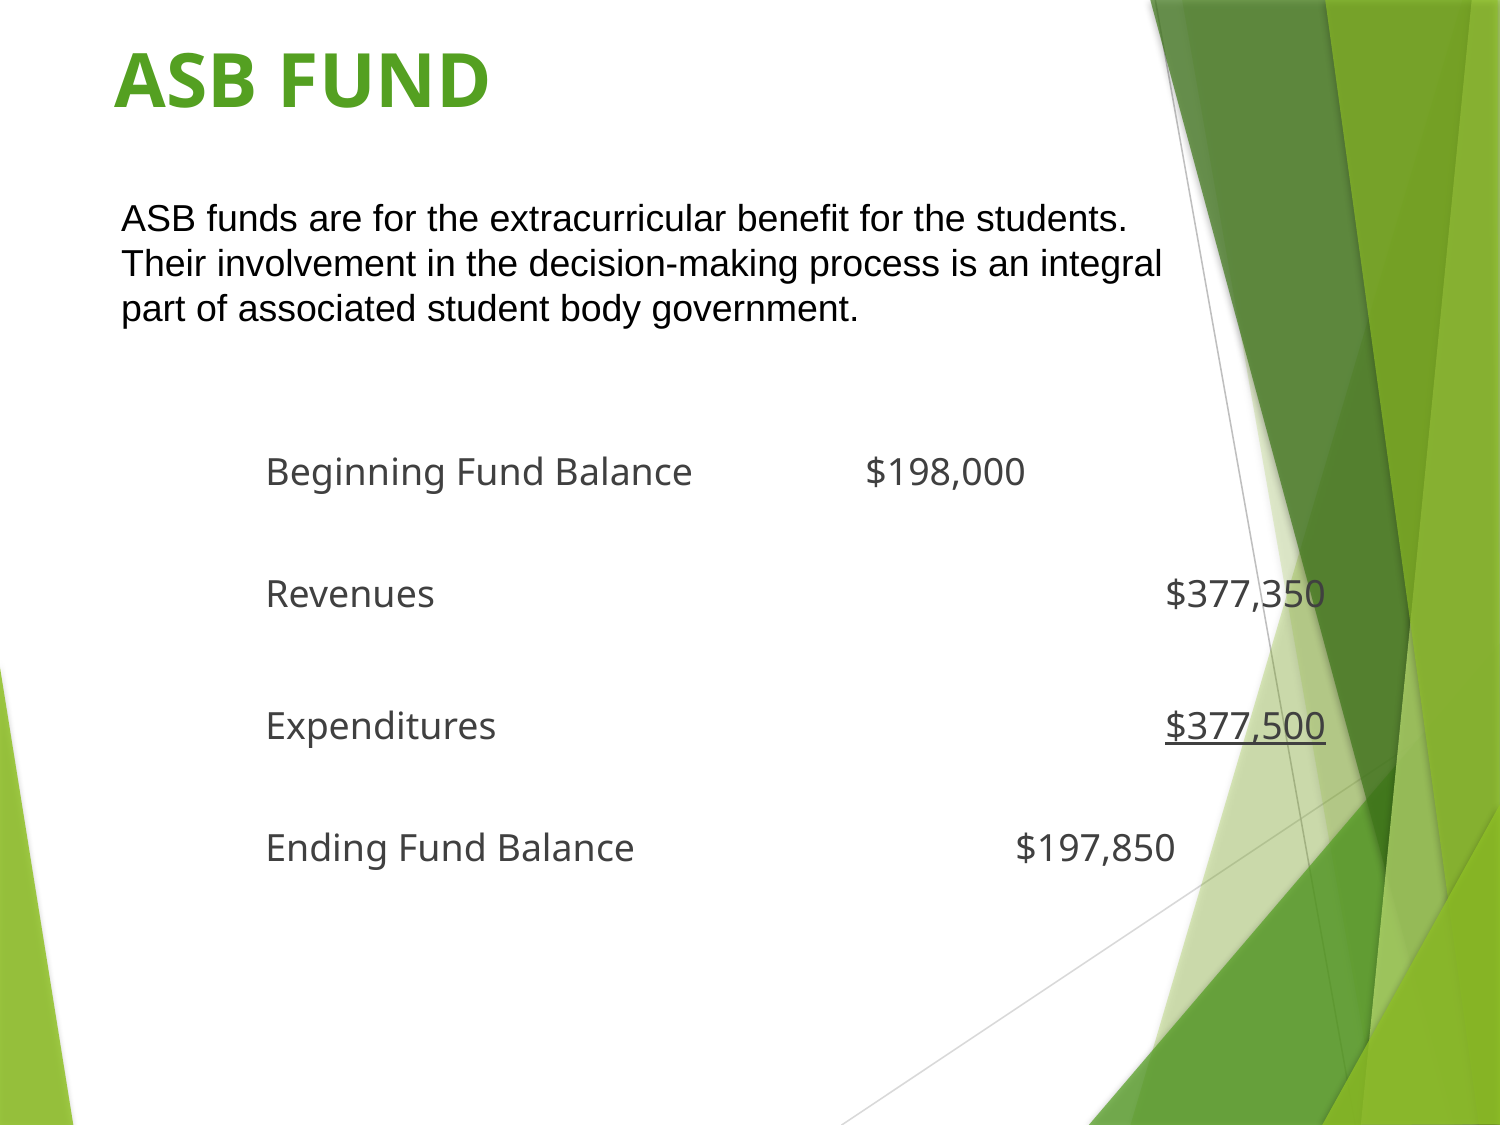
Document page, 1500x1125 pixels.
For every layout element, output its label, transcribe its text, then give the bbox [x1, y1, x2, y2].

title ASB FUND [99, 24, 1125, 188]
list Beginning Fund Balance $198,000 Revenues $377,350 Expenditures $377,500 Ending Fund Balance $197,850 [100, 375, 1375, 1000]
text_box ASB funds are for the extracurricular benefit for the students. Their involvement in the decision-making process is an integral part of associated student body government. [106, 186, 1188, 337]
